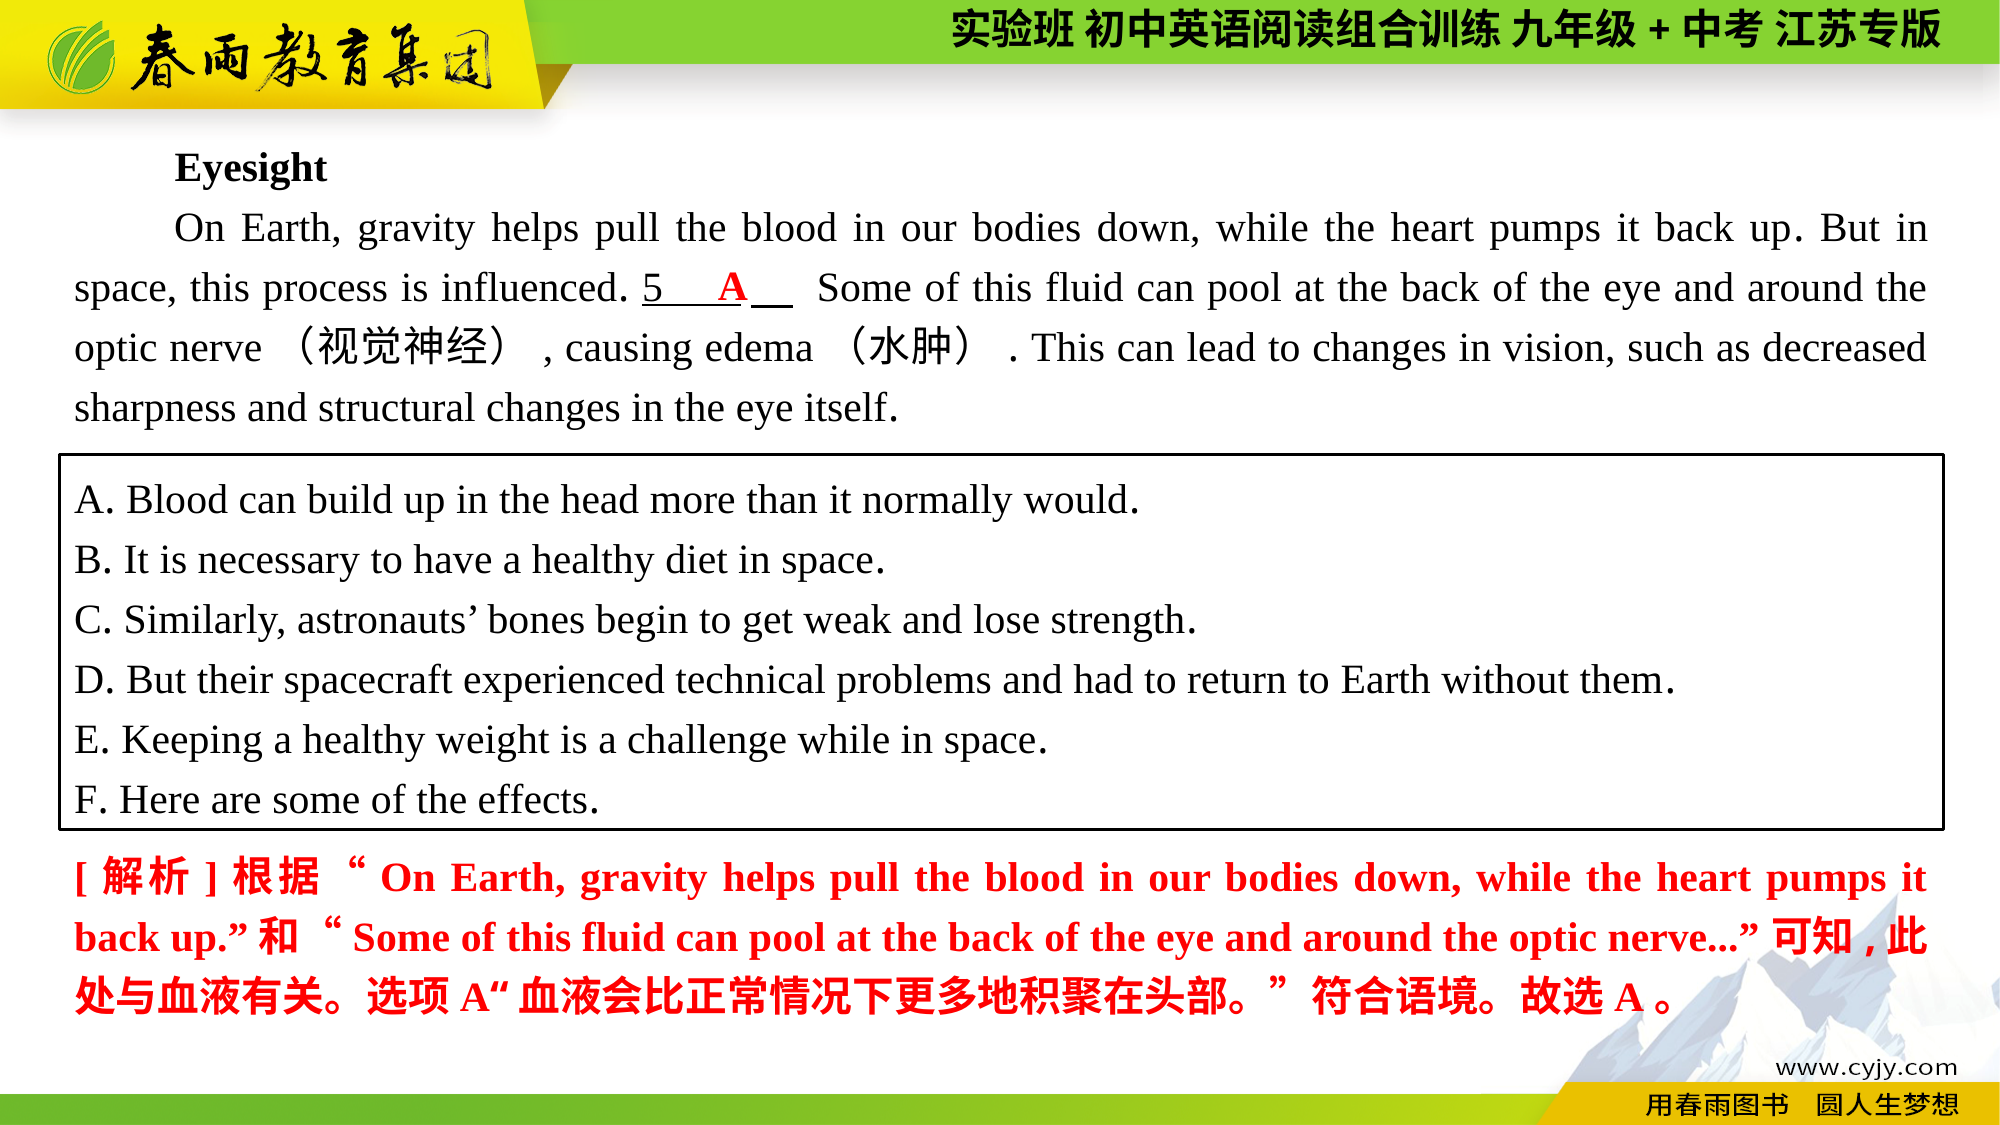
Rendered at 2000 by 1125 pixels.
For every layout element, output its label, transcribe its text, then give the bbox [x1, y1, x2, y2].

list Eyesight On Earth, gravity helps pull the blood in our bodies down, while the heart pumps it back up. But in space, this process is influenced. 5 Some of this fluid can pool at the back of the eye and around the optic nerve（视觉神经）, causing edema（水肿）. This can lead to changes in vision, such as decreased sharpness and structural changes in the eye itself. [59, 122, 1944, 441]
picture [0, 0, 2000, 1125]
text_box A [703, 241, 764, 317]
text_box A. Blood can build up in the head more than it normally would. B. It is necessary to have a healthy diet in space. C. Similarly, astronauts’ bones begin to get weak and lose strength. D. But their spacecraft experienced technical problems and had to return to Earth without them. E. Keeping a healthy weight is a challenge while in space. F. Here are some of the effects. [59, 454, 1944, 830]
text_box [解析]根据“On Earth, gravity helps pull the blood in our bodies down, while the heart pumps it back up.”和“Some of this fluid can pool at the back of the eye and around the optic nerve...”可知,此处与血液有关。选项A“血液会比正常情况下更多地积聚在头部。”符合语境。故选A。 [59, 832, 1944, 1027]
